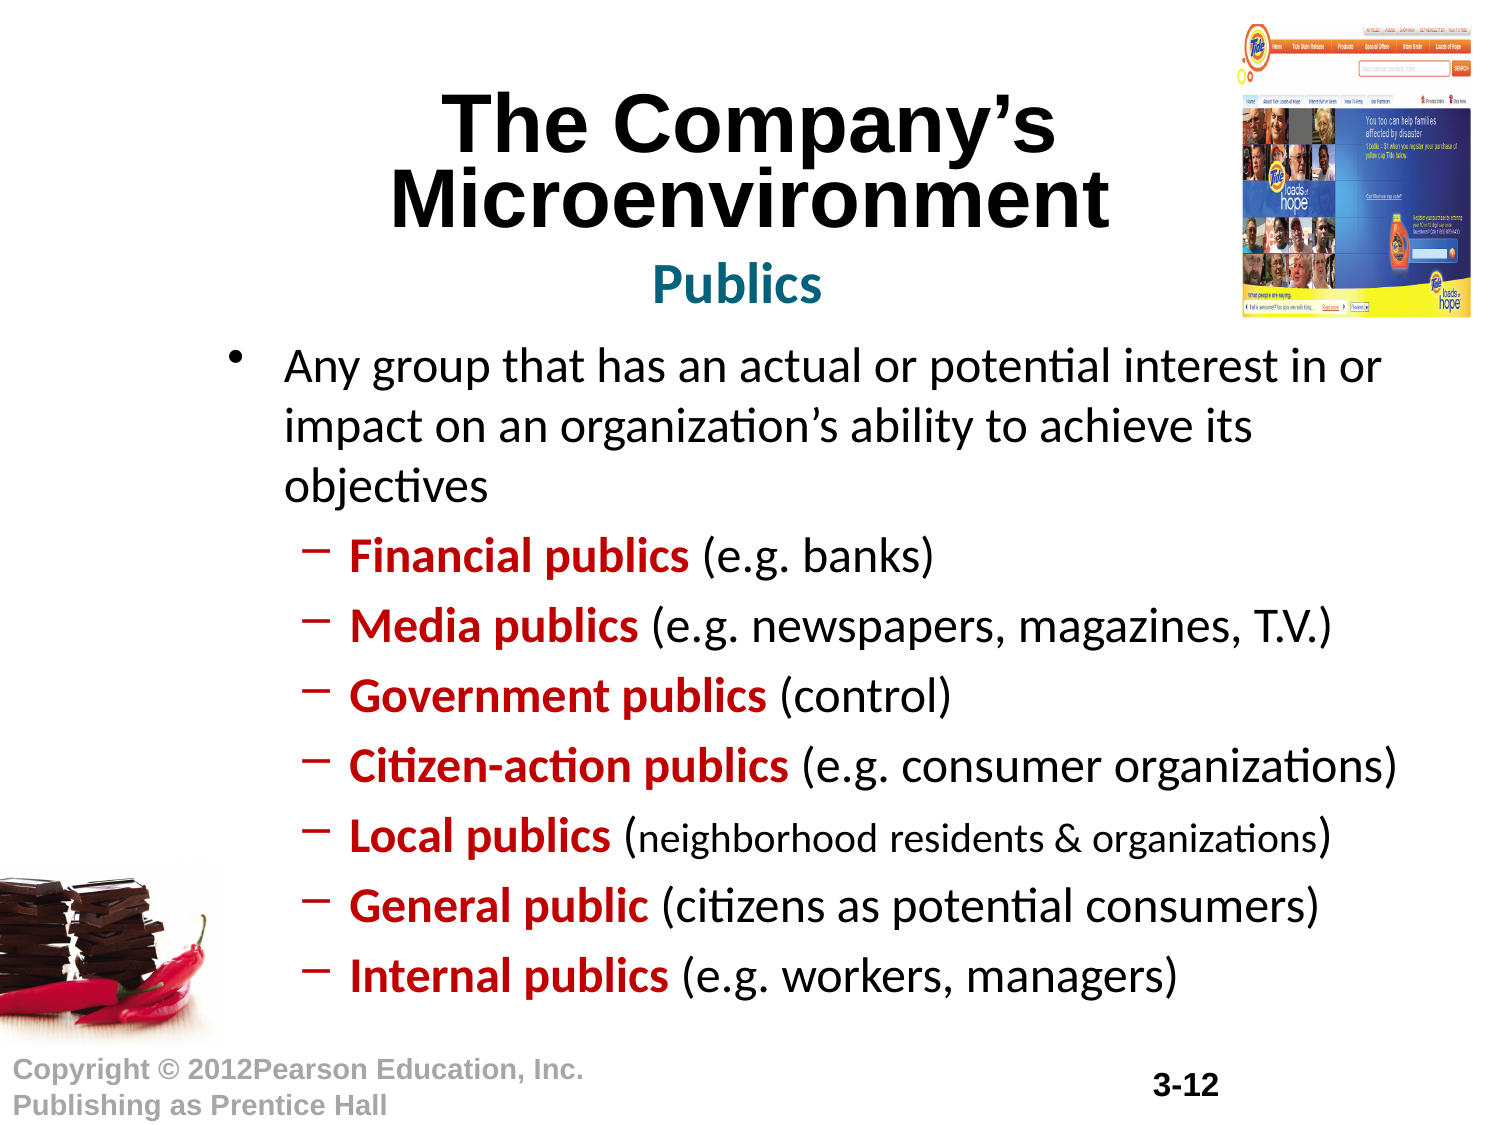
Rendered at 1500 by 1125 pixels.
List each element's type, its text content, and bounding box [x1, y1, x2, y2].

list Publics [149, 237, 1232, 301]
list Any group that has an actual or potential interest in or impact on an organization’s ability to achieve its objectives Financial publics (e.g. banks) Media publics (e.g. newspapers, magazines, T.V.) Government publics (control) Citizen-action publics (e.g. consumer organizations) Local publics (neighborhood residents & organizations) General public (citizens as potential consumers) Internal publics (e.g. workers, managers) [212, 324, 1426, 1038]
title The Company’s Microenvironment [112, 37, 1232, 226]
picture [0, 862, 225, 1050]
picture [1237, 24, 1476, 326]
